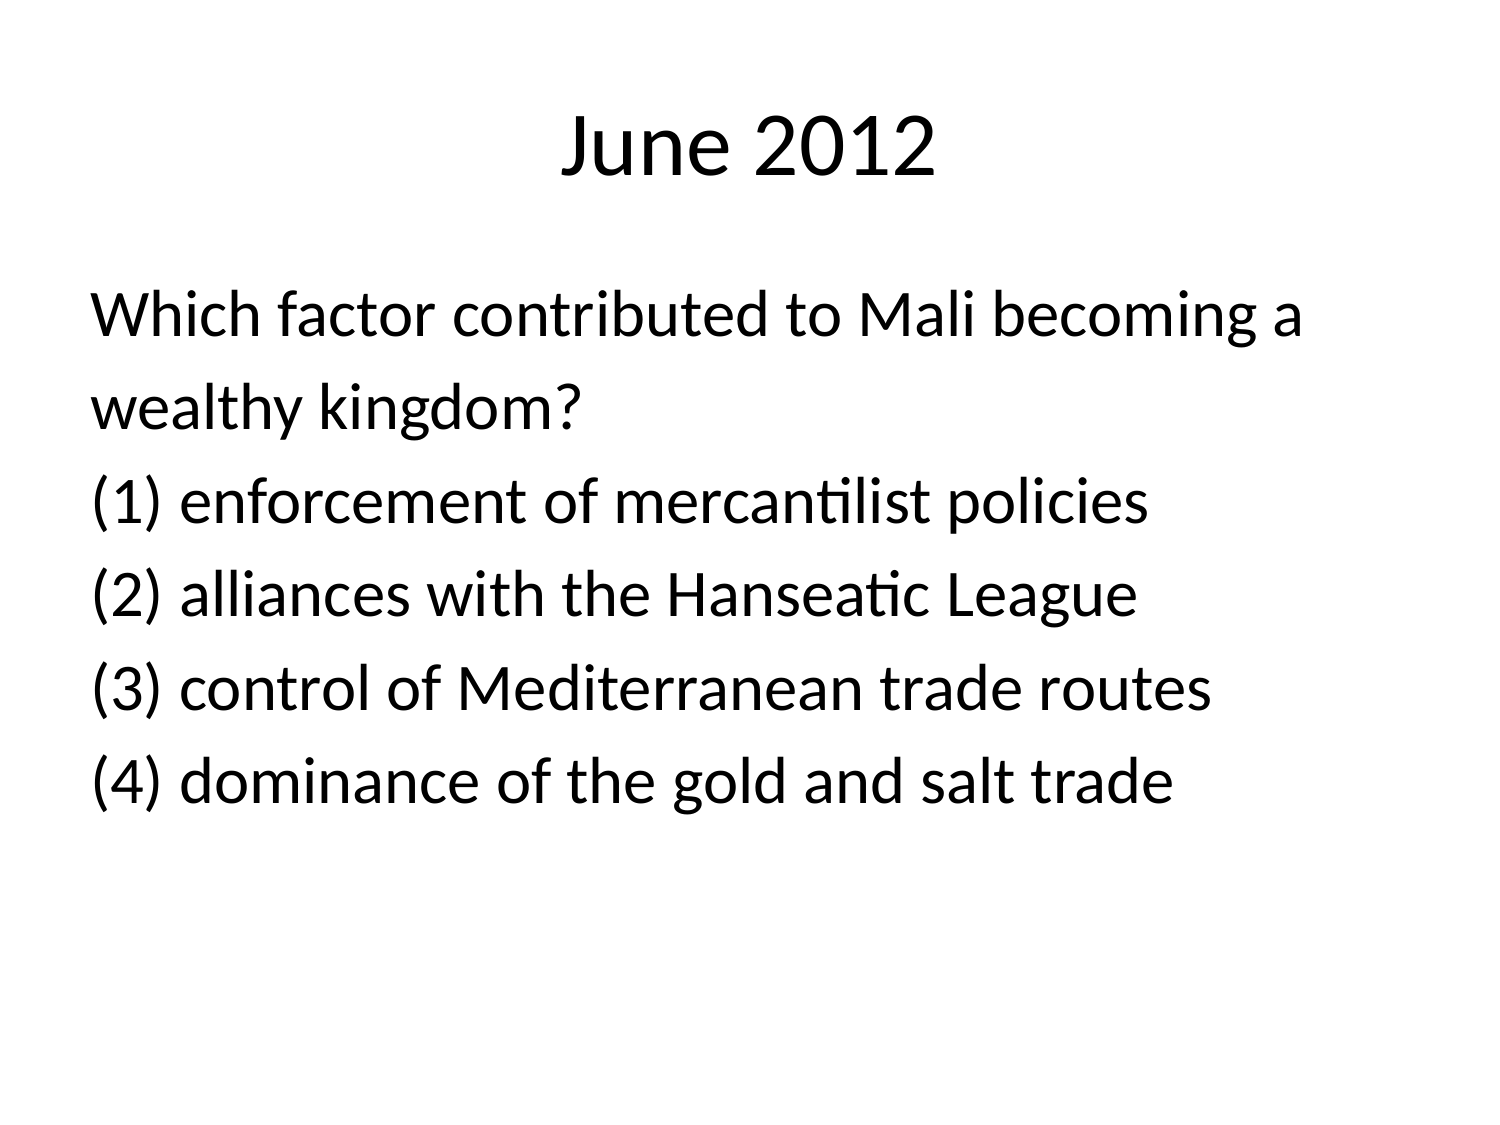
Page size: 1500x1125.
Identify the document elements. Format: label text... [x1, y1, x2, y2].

title June 2012 [75, 45, 1425, 233]
list Which factor contributed to Mali becoming a wealthy kingdom? (1) enforcement of mercantilist policies (2) alliances with the Hanseatic League (3) control of Mediterranean trade routes (4) dominance of the gold and salt trade [75, 262, 1425, 1005]
